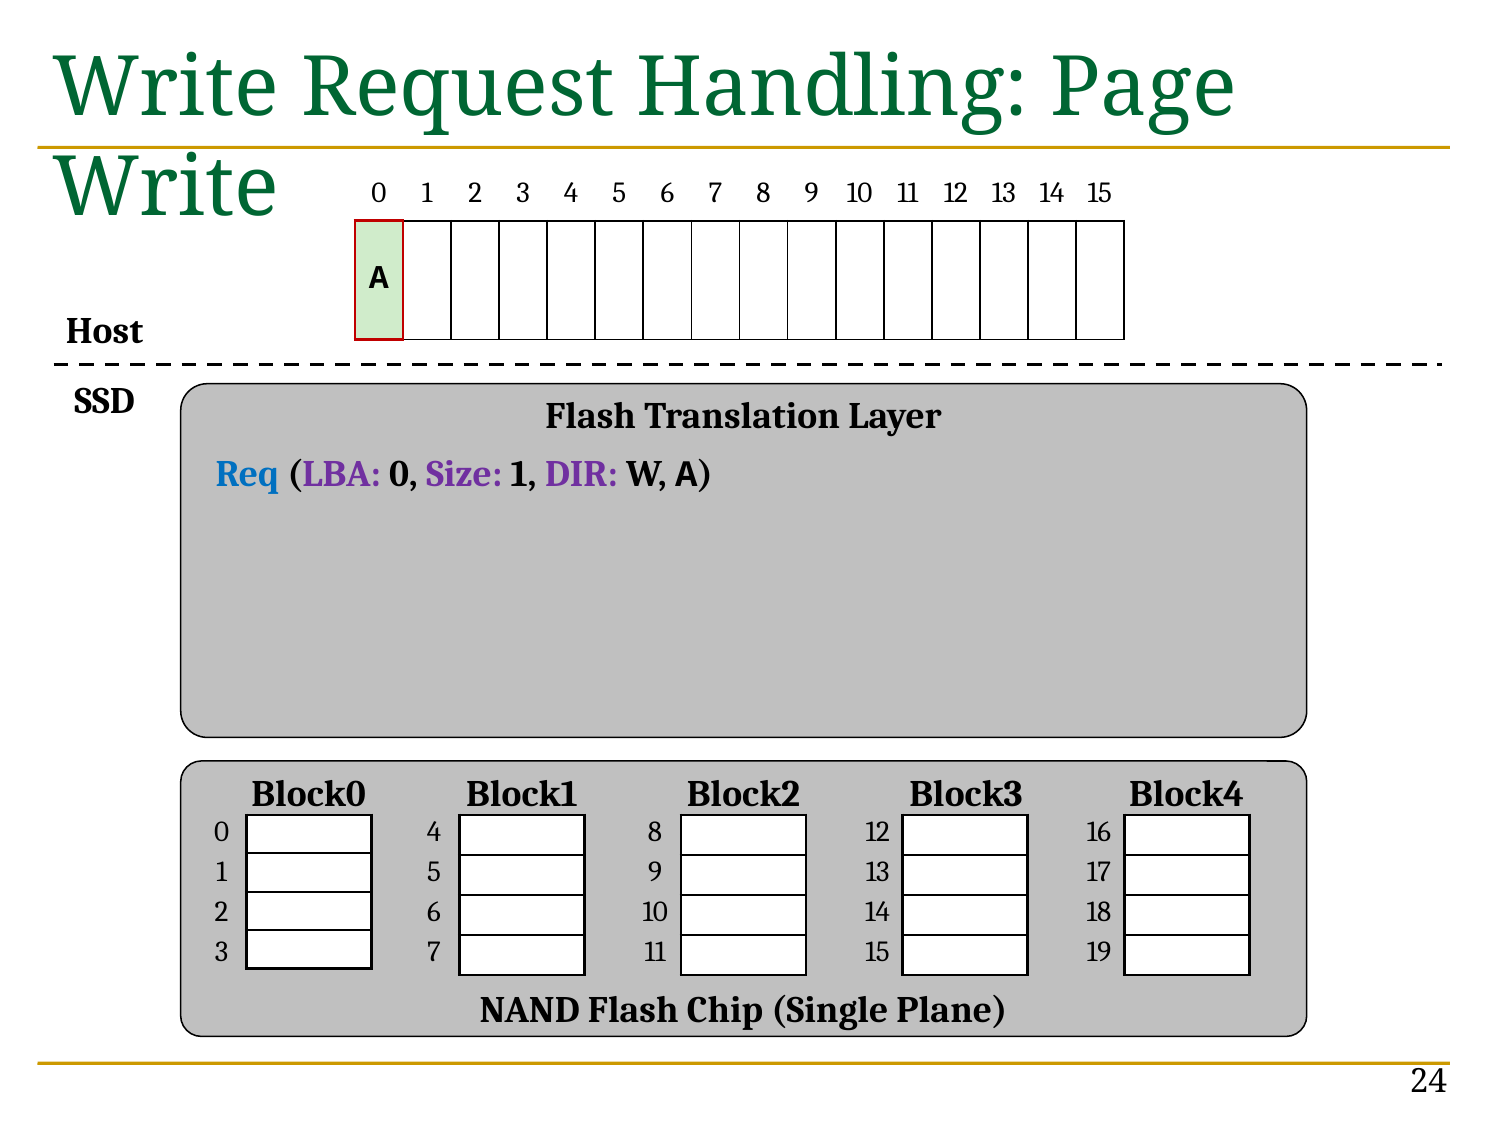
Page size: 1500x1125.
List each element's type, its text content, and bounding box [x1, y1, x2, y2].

table_cell [1126, 936, 1248, 974]
table_header 2 [451, 165, 499, 220]
text_box Block0 [236, 761, 381, 822]
table_header 9 [788, 165, 836, 220]
table_cell 17 [1075, 855, 1123, 895]
table_header 8 [739, 165, 788, 220]
table_header 4 [547, 165, 595, 220]
table_cell [788, 222, 835, 339]
table_header 1 [403, 165, 451, 220]
table_cell [461, 856, 583, 894]
table_header 12 [932, 165, 980, 220]
table_cell [248, 854, 370, 891]
table_cell [452, 222, 498, 339]
table_header [461, 822, 583, 854]
table_cell [644, 222, 691, 339]
table_cell [1077, 222, 1123, 339]
table_cell 6 [410, 895, 458, 935]
text_box SSD [59, 373, 150, 428]
table_header 10 [836, 165, 884, 220]
table_header [682, 822, 805, 854]
table_header 14 [1028, 165, 1076, 220]
slide_number 24 [1111, 1036, 1462, 1112]
table_header [1126, 822, 1248, 854]
table_cell [682, 856, 805, 894]
table_cell 13 [853, 855, 902, 895]
text_box Flash Translation Layer [180, 383, 1307, 738]
table_cell 2 [197, 895, 246, 935]
table_cell [461, 896, 583, 934]
table_cell [885, 222, 931, 339]
table_cell 18 [1075, 895, 1123, 935]
table_cell 11 [631, 935, 679, 975]
table_cell 1 [197, 855, 246, 895]
table_header [904, 822, 1026, 854]
table_header 4 [410, 815, 458, 855]
table_header 7 [691, 165, 739, 220]
text_box Block1 [451, 761, 593, 822]
table_header 16 [1075, 815, 1123, 855]
table_header 13 [980, 165, 1028, 220]
table_header 0 [355, 165, 403, 219]
table_cell [904, 896, 1026, 934]
table_cell [740, 222, 787, 339]
table_cell [548, 222, 594, 339]
table_cell [692, 222, 739, 339]
table_cell [596, 222, 642, 339]
table_cell [981, 222, 1027, 339]
table_cell [248, 893, 370, 929]
table_header 12 [853, 815, 902, 855]
text_box Block3 [894, 761, 1038, 822]
table_cell 5 [410, 855, 458, 895]
table_cell [500, 222, 546, 339]
table_cell [1126, 896, 1248, 934]
text_box Block4 [1114, 761, 1260, 822]
table_cell [682, 896, 805, 934]
table_header 11 [884, 165, 932, 220]
table_cell 15 [853, 935, 902, 975]
table_header 15 [1076, 165, 1124, 220]
table_cell [1126, 856, 1248, 894]
text_box Block2 [672, 761, 816, 822]
text_box Req (LBA: 0, Size: 1, DIR: W, A) [188, 442, 740, 502]
table_cell [682, 936, 805, 974]
table_cell [1029, 222, 1075, 339]
table_cell 3 [197, 935, 246, 975]
table_cell A [356, 222, 402, 338]
table_cell [461, 936, 583, 974]
table_header 8 [631, 815, 679, 855]
table_cell 14 [853, 895, 902, 935]
table_cell [933, 222, 979, 339]
table_cell [837, 222, 883, 339]
table_header [248, 822, 370, 852]
table_cell 19 [1075, 935, 1123, 975]
table_cell 7 [410, 935, 458, 975]
table_cell 10 [631, 895, 679, 935]
table_cell [904, 856, 1026, 894]
table_header 3 [499, 165, 547, 220]
text_box NAND Flash Chip (Single Plane) [180, 760, 1307, 1037]
table_cell [248, 931, 370, 967]
table_header 0 [197, 815, 246, 855]
table_cell [404, 222, 450, 339]
title Write Request Handling: Page Write [37, 24, 1450, 200]
table_cell 9 [631, 855, 679, 895]
text_box Host [51, 298, 159, 358]
table_header 5 [595, 165, 643, 220]
table_header 6 [643, 165, 691, 220]
table_cell [904, 936, 1026, 974]
